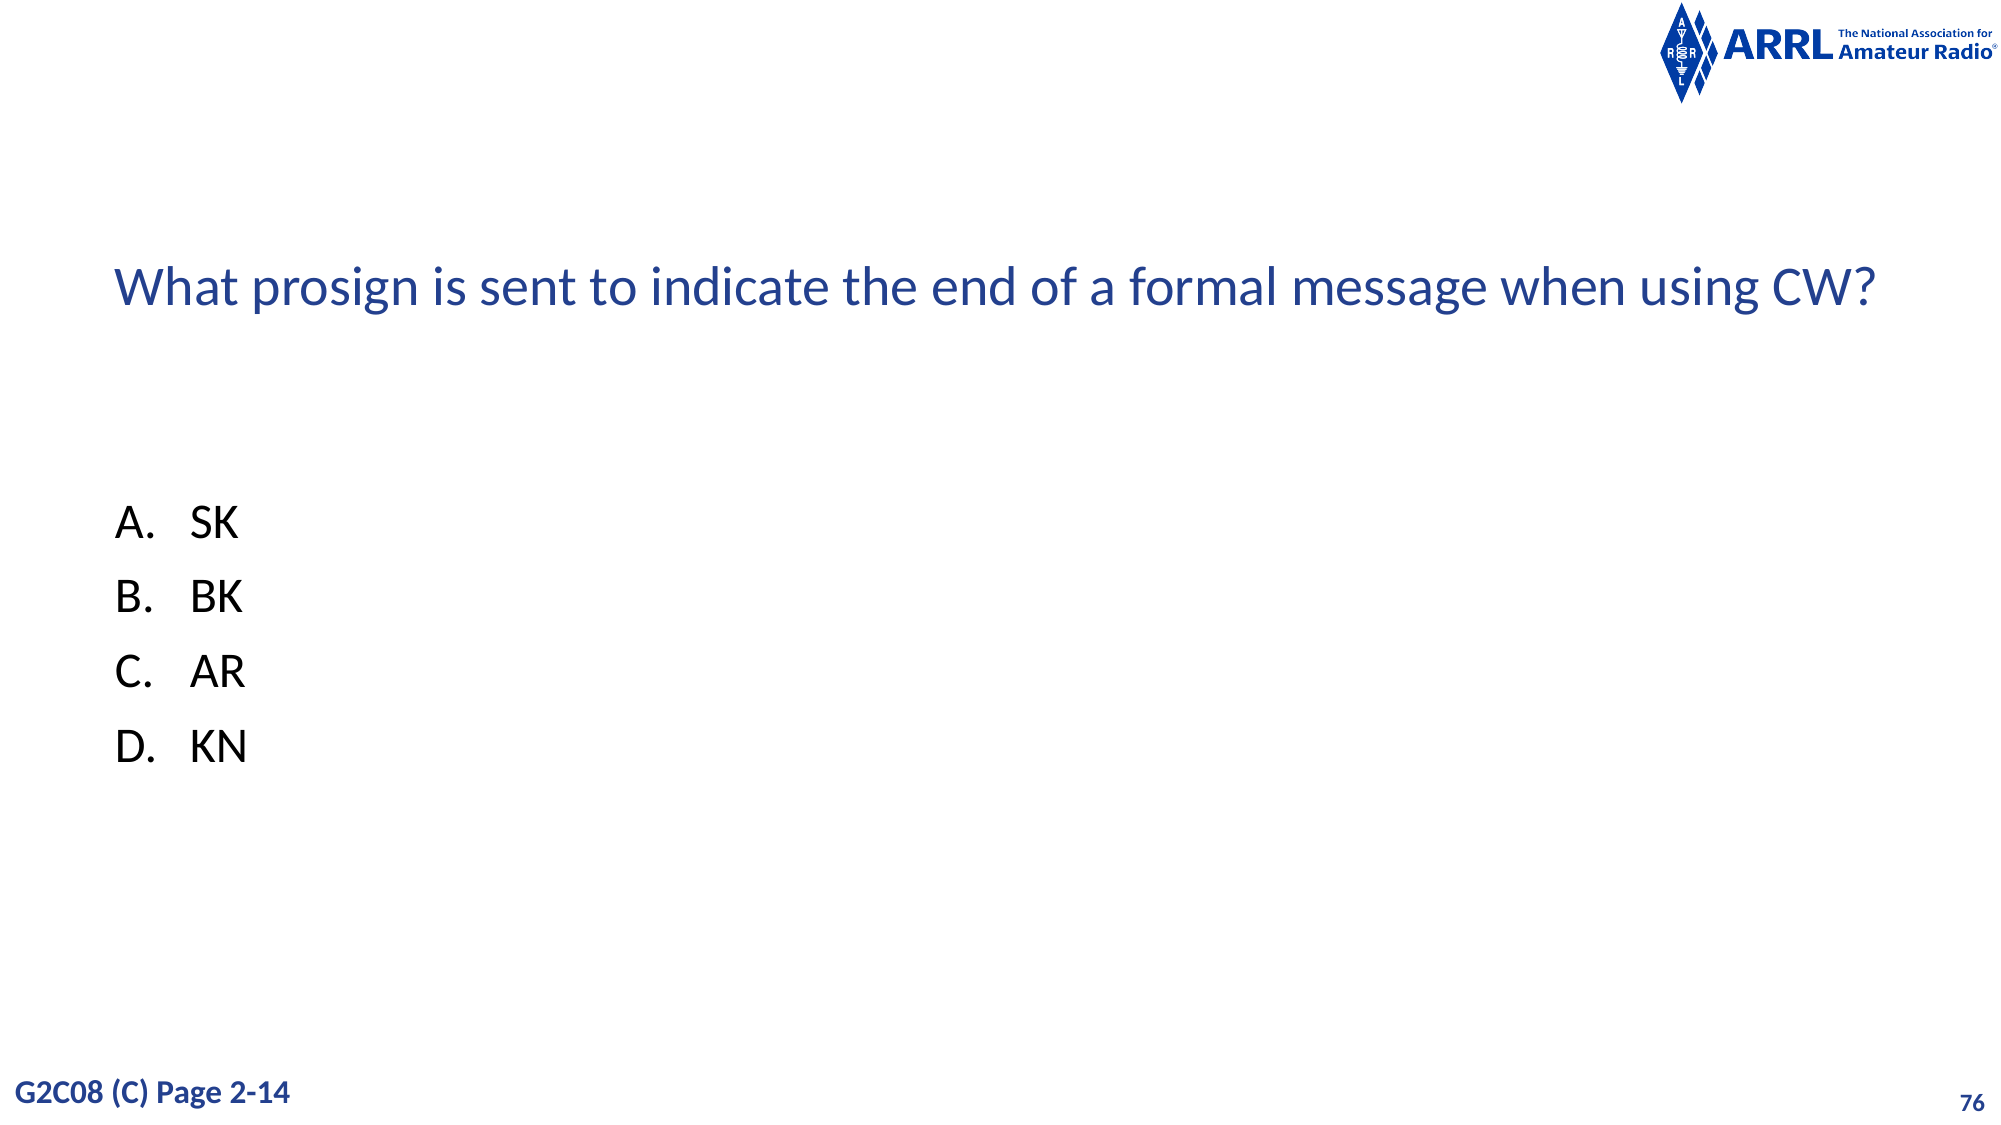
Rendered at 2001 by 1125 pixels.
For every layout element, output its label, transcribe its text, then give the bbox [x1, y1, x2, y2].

list SK BK AR KN [99, 487, 1900, 1005]
title What prosign is sent to indicate the end of a formal message when using CW? [99, 249, 1900, 388]
picture [1658, 0, 1999, 106]
text_box G2C08 (C) Page 2-14 [0, 1062, 1313, 1118]
text_box 76 [1899, 1079, 2000, 1125]
